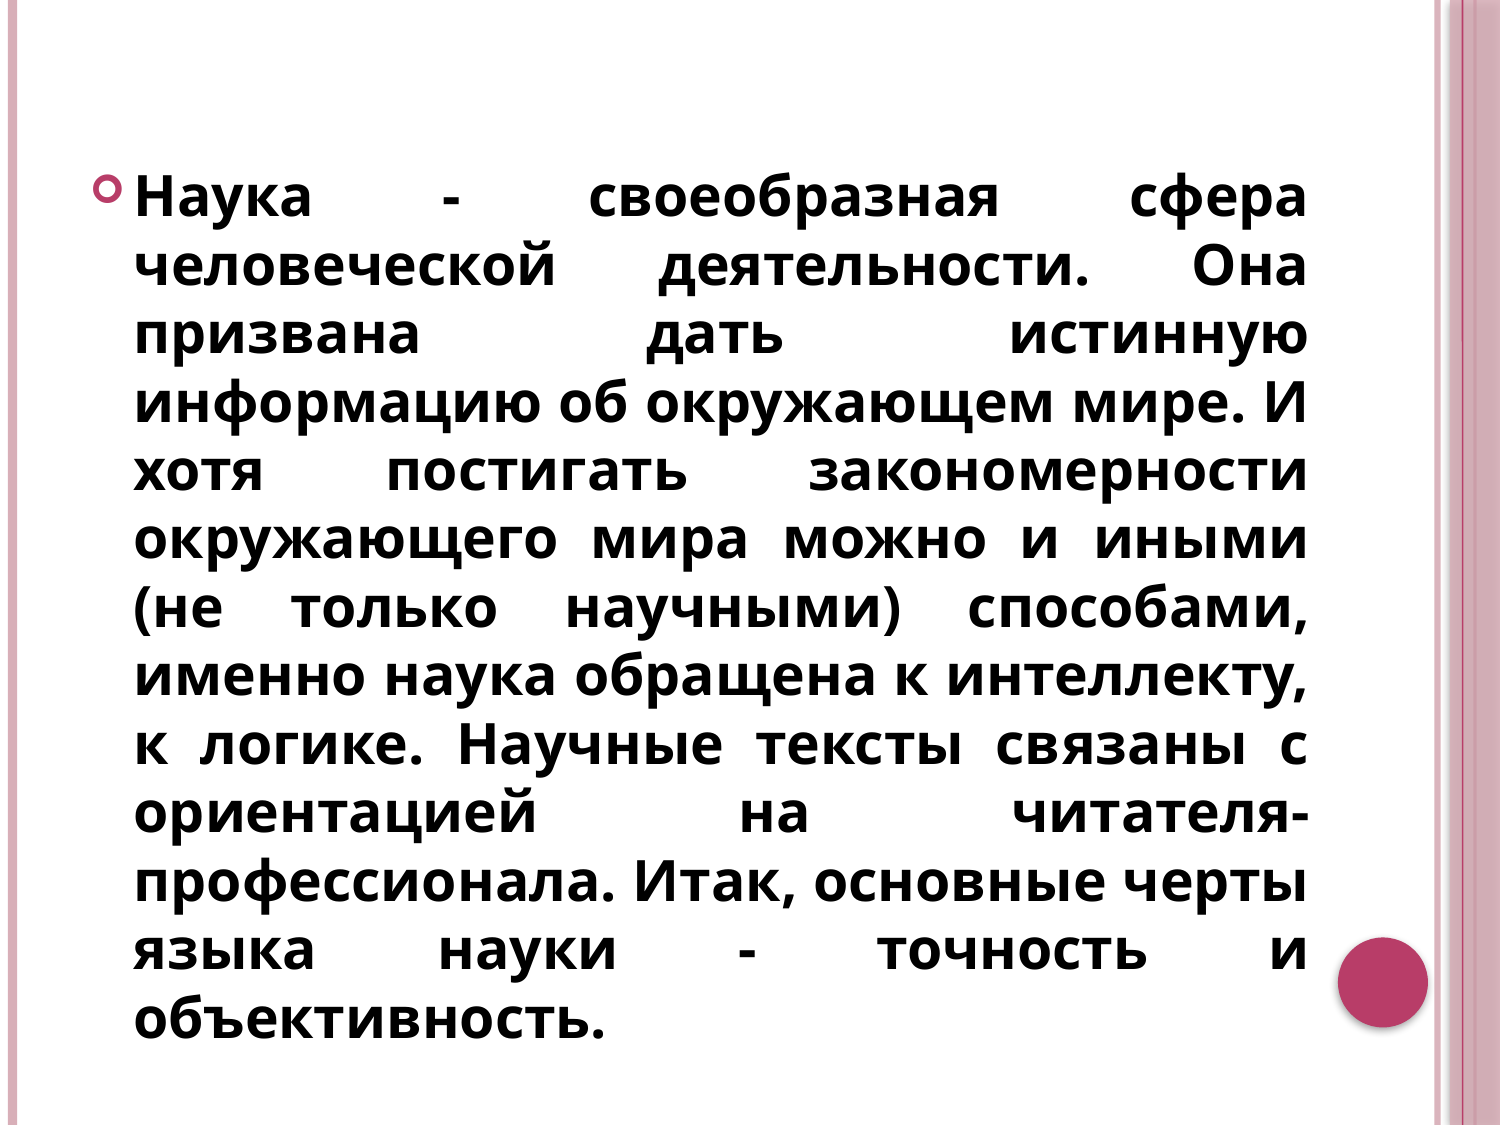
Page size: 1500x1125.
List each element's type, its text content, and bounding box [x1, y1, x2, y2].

list Наука - своеобразная сфера человеческой деятельности. Она призвана дать истинную информацию об окружающем мире. И хотя постигать закономерности окружающего мира можно и иными (не только научными) способами, именно наука обращена к интеллекту, к логике. Научные тексты связаны с ориентацией на читателя-профессионала. Итак, основные черты языка науки - точность и объективность. [75, 152, 1325, 1062]
